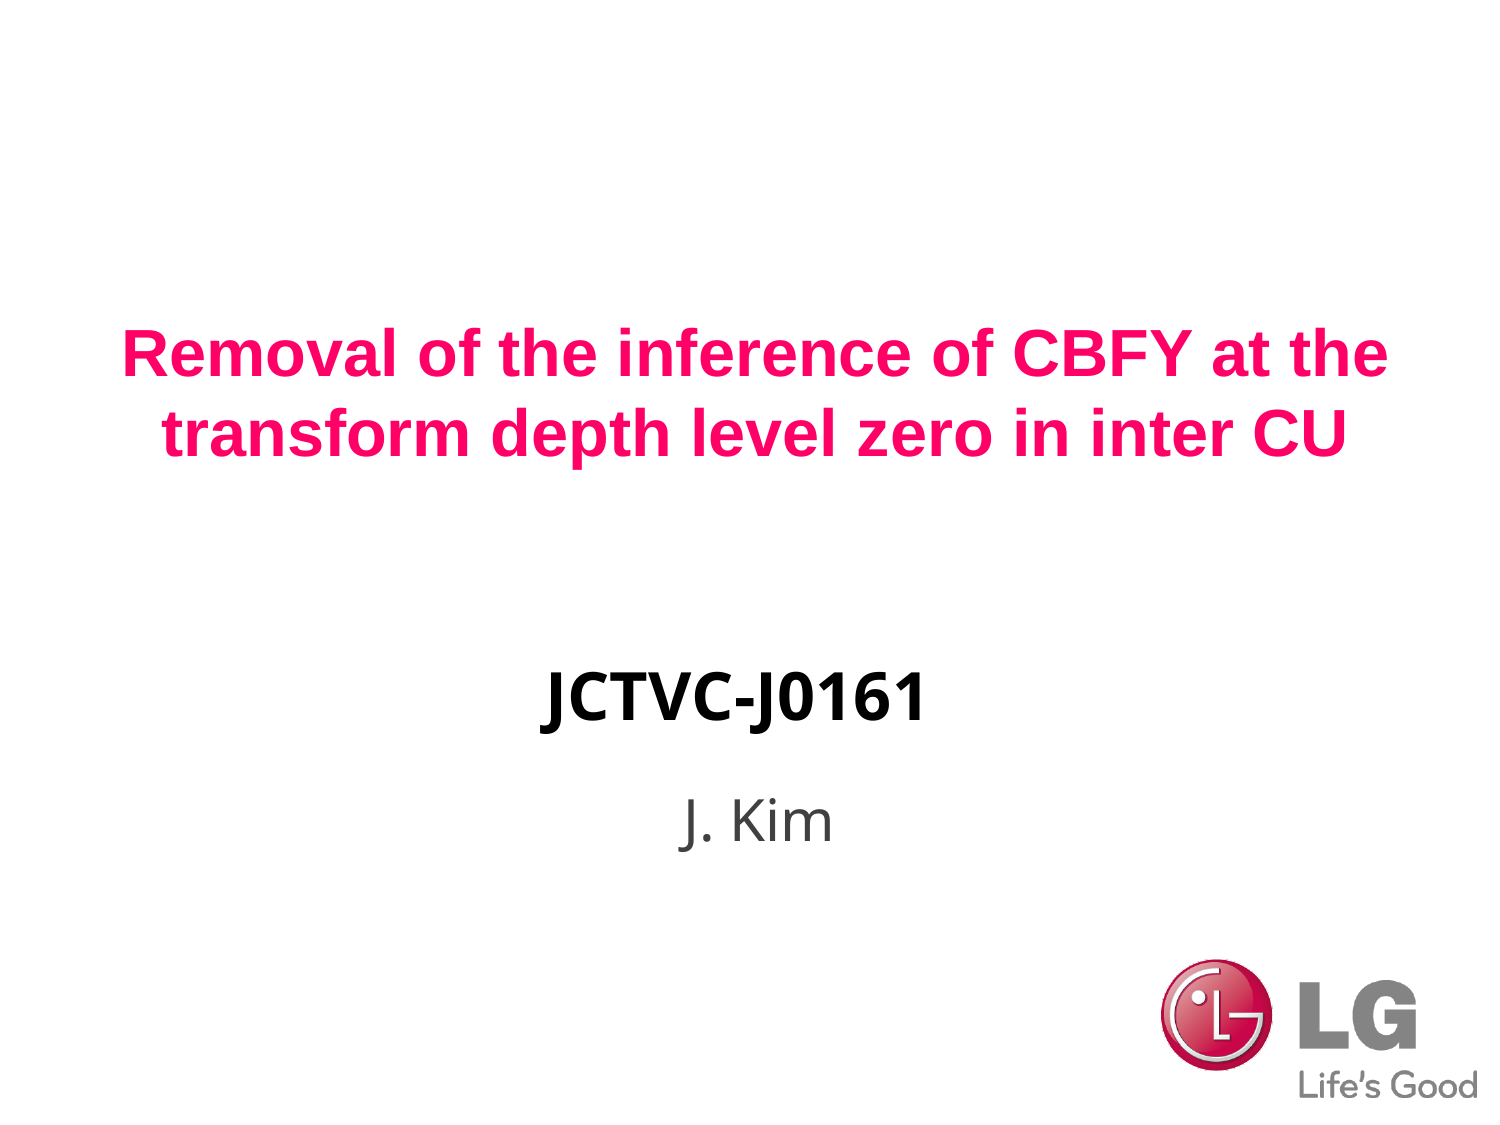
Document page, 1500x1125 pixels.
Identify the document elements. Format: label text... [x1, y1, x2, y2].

title Removal of the inference of CBFY at the transform depth level zero in inter CU [58, 269, 1454, 511]
text_box JCTVC-J0161 [492, 646, 985, 742]
picture [1159, 948, 1477, 1108]
subtitle J. Kim [234, 775, 1285, 858]
